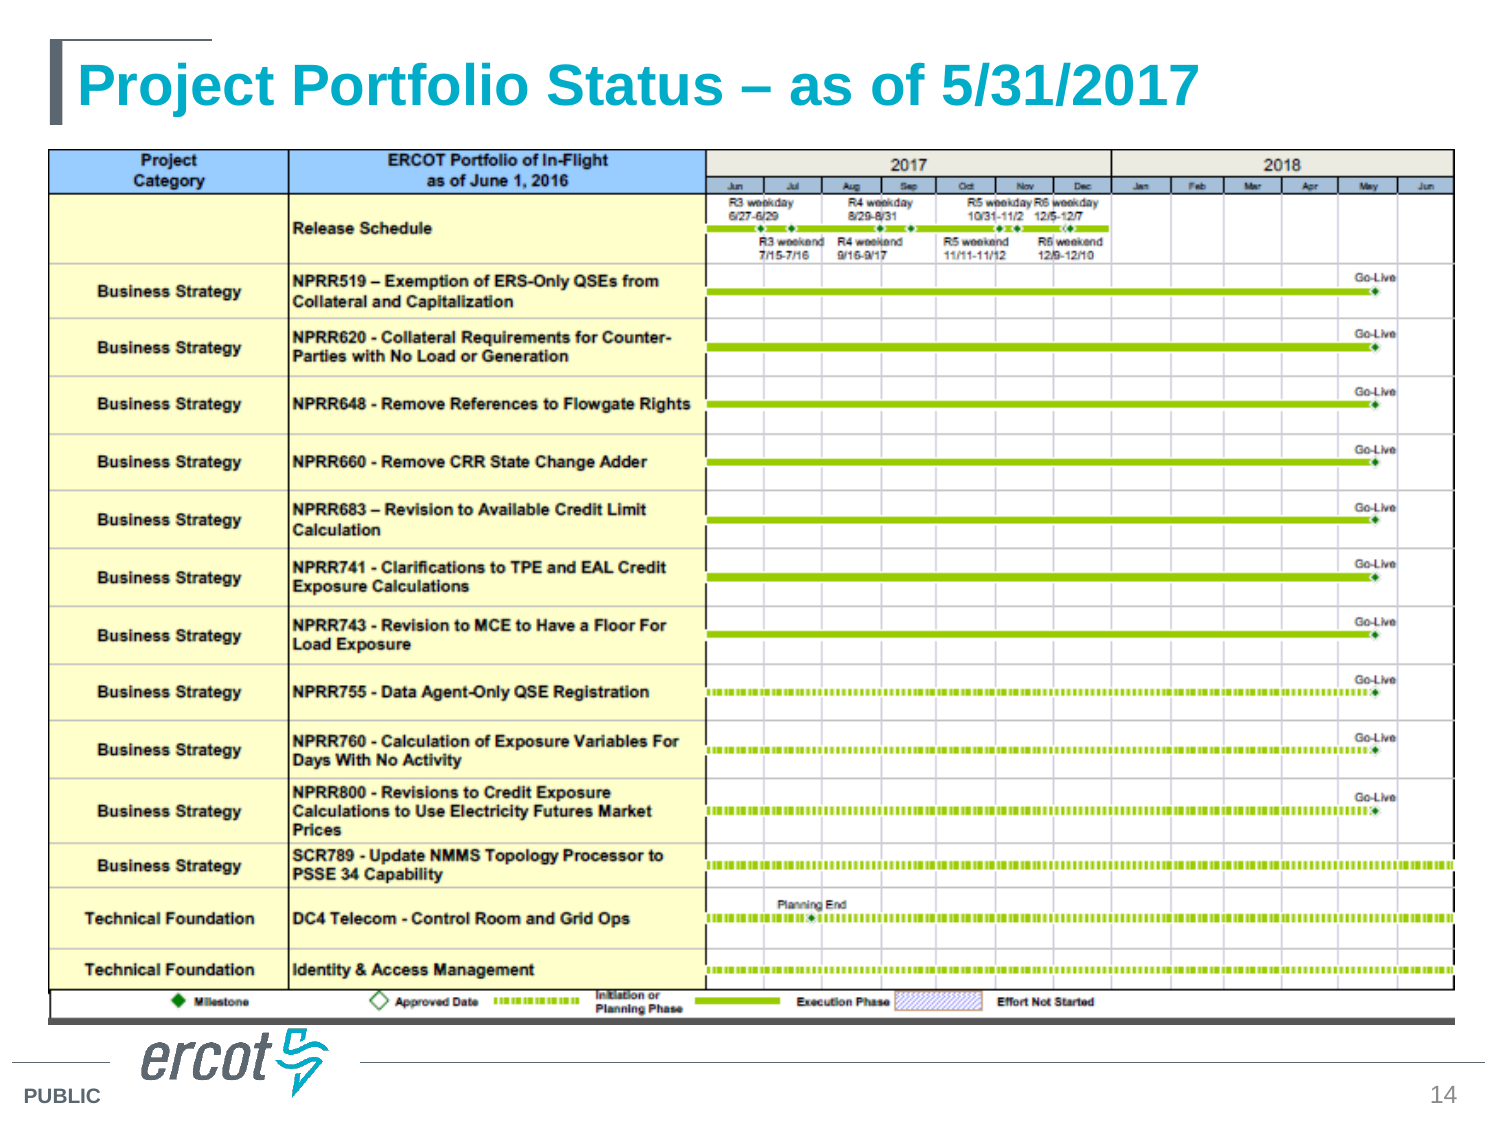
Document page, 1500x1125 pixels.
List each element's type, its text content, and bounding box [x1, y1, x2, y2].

slide_number 14 [1412, 1076, 1475, 1112]
title Project Portfolio Status – as of 5/31/2017 [62, 39, 1325, 125]
picture [48, 149, 1455, 1100]
